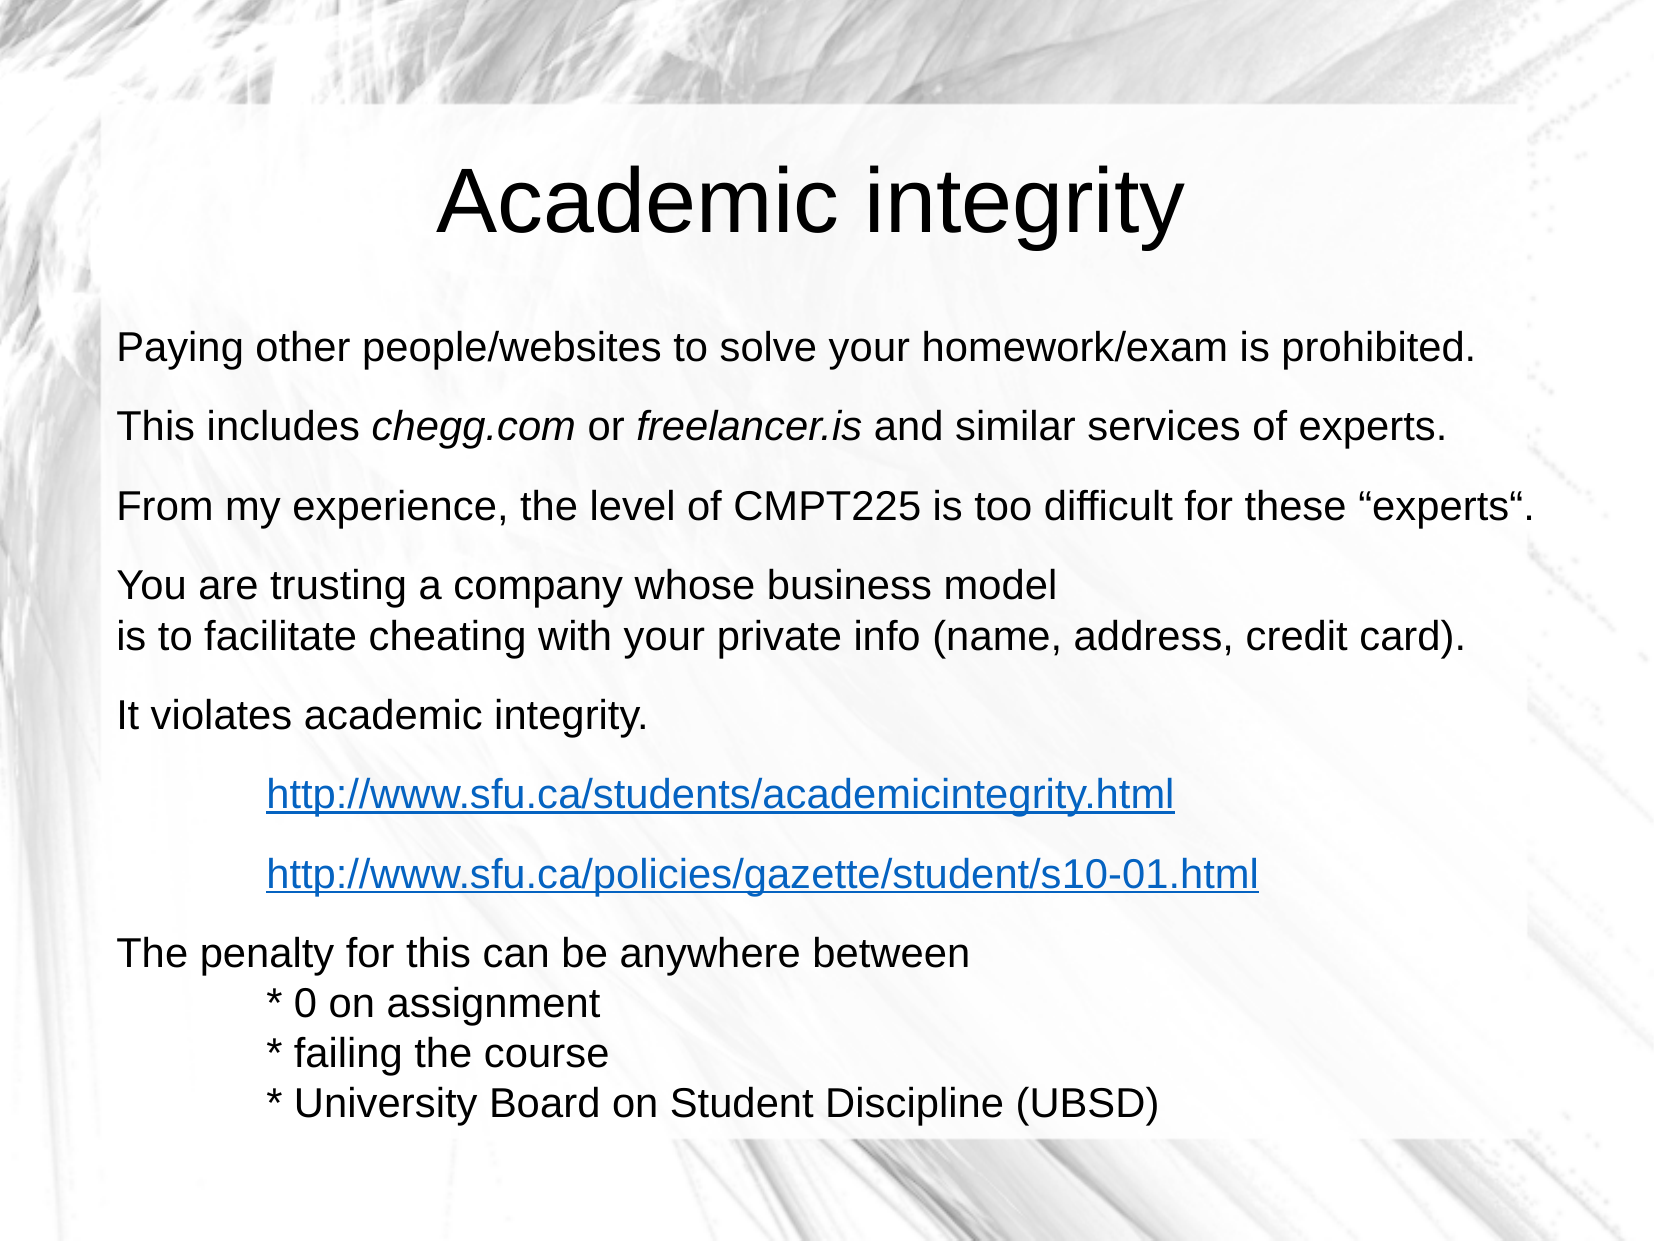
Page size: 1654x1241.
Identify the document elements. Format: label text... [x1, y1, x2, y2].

picture [0, 0, 1654, 1241]
list Paying other people/websites to solve your homework/exam is prohibited. This includes chegg.com or freelancer.is and similar services of experts. From my experience, the level of CMPT225 is too difficult for these “experts“. You are trusting a company whose business model is to facilitate cheating with your private info (name, address, credit card). It violates academic integrity. http://www.sfu.ca/students/academicintegrity.html http://www.sfu.ca/policies/gazette/student/s10-01.html The penalty for this can be anywhere between * 0 on assignment * failing the course * University Board on Student Discipline (UBSD) [116, 319, 1569, 1158]
title Academic integrity [118, 112, 1506, 281]
